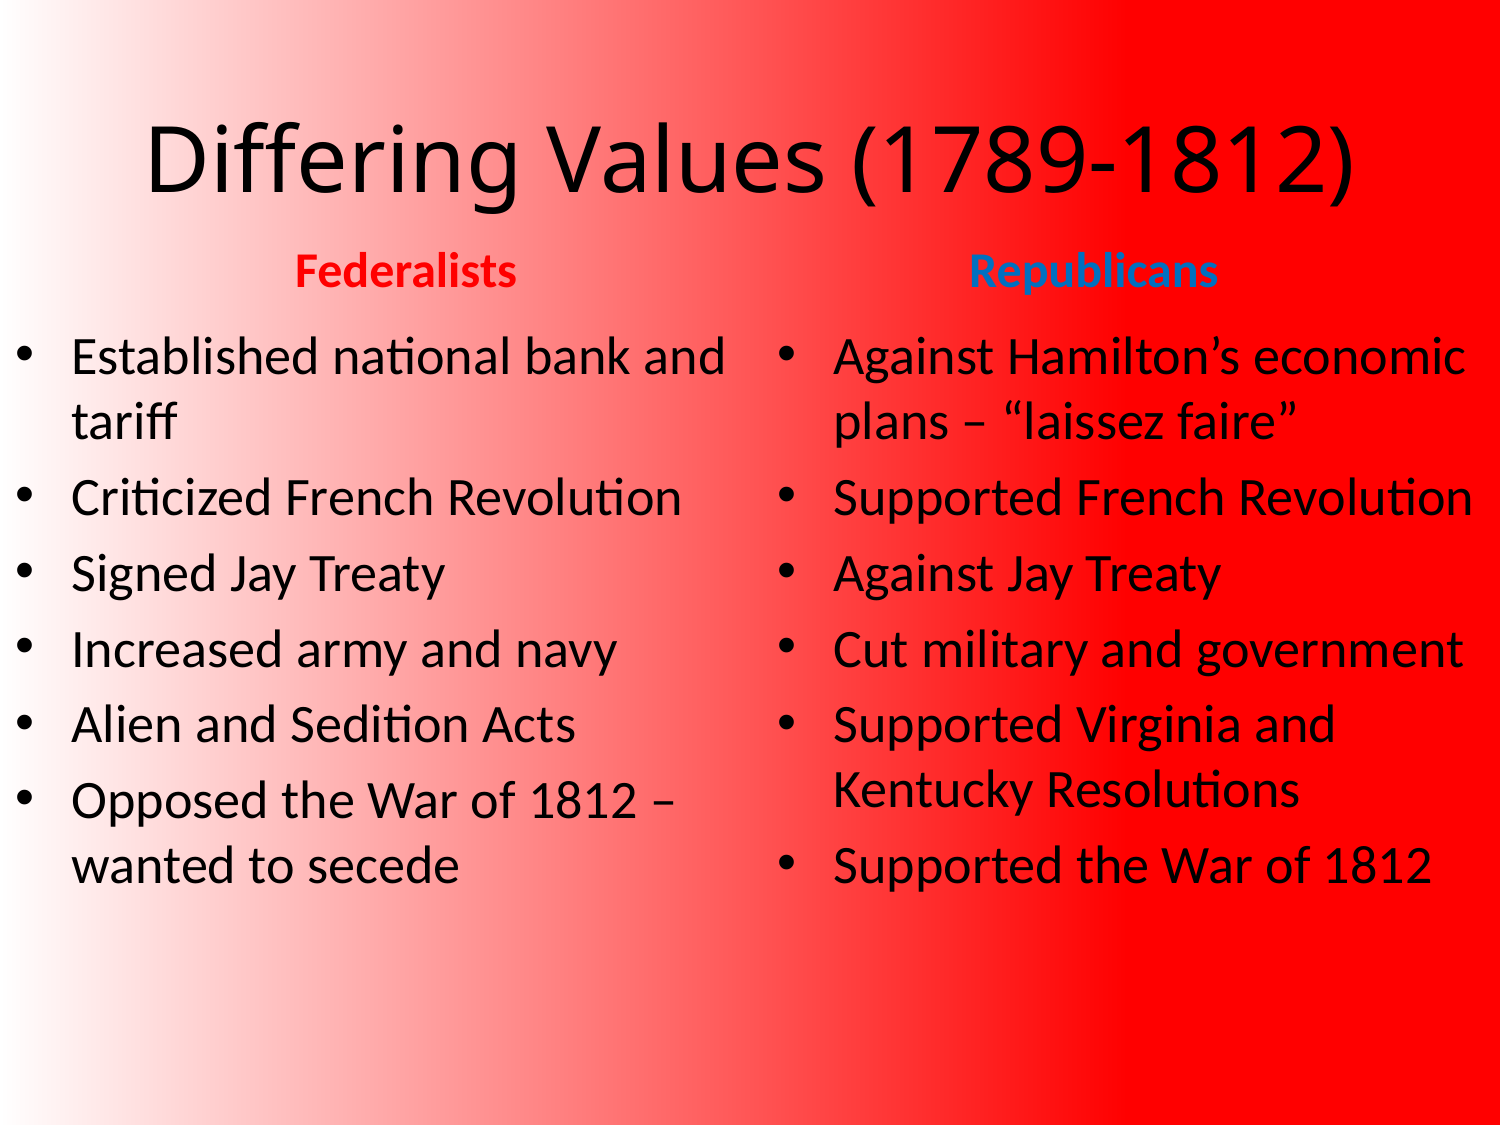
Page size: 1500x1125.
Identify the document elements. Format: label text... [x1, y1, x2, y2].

list Established national bank and tariff Criticized French Revolution Signed Jay Treaty Increased army and navy Alien and Sedition Acts Opposed the War of 1812 – wanted to secede [0, 312, 761, 1125]
list Against Hamilton’s economic plans – “laissez faire” Supported French Revolution Against Jay Treaty Cut military and government Supported Virginia and Kentucky Resolutions Supported the War of 1812 [761, 312, 1500, 1125]
title Differing Values (1789-1812) [75, 62, 1425, 250]
list Federalists [75, 200, 738, 305]
list Republicans [762, 200, 1426, 305]
